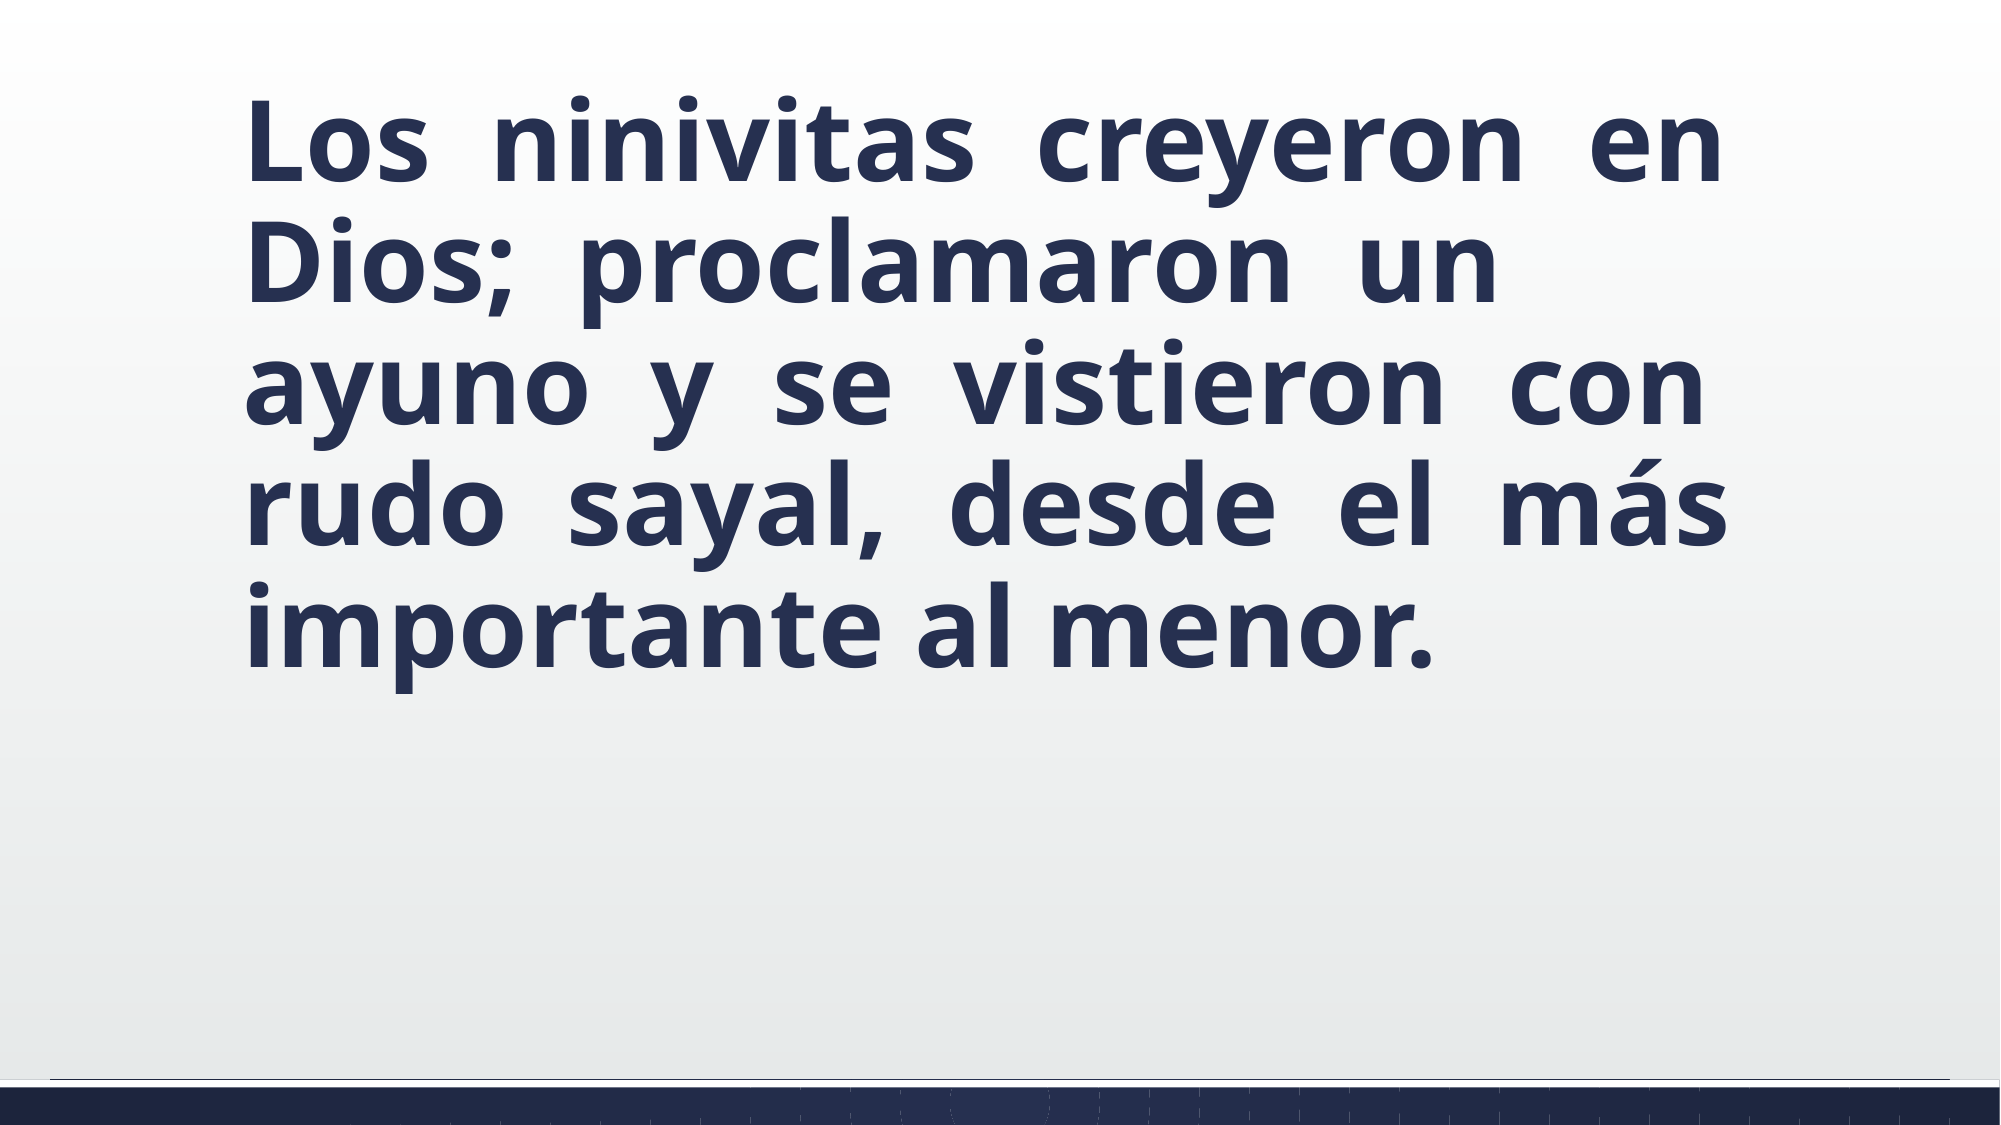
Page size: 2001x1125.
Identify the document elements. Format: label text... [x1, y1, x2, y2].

list Los ninivitas creyeron en Dios; proclamaron un ayuno y se vistieron con rudo sayal, desde el más importante al menor. [219, 76, 1780, 990]
